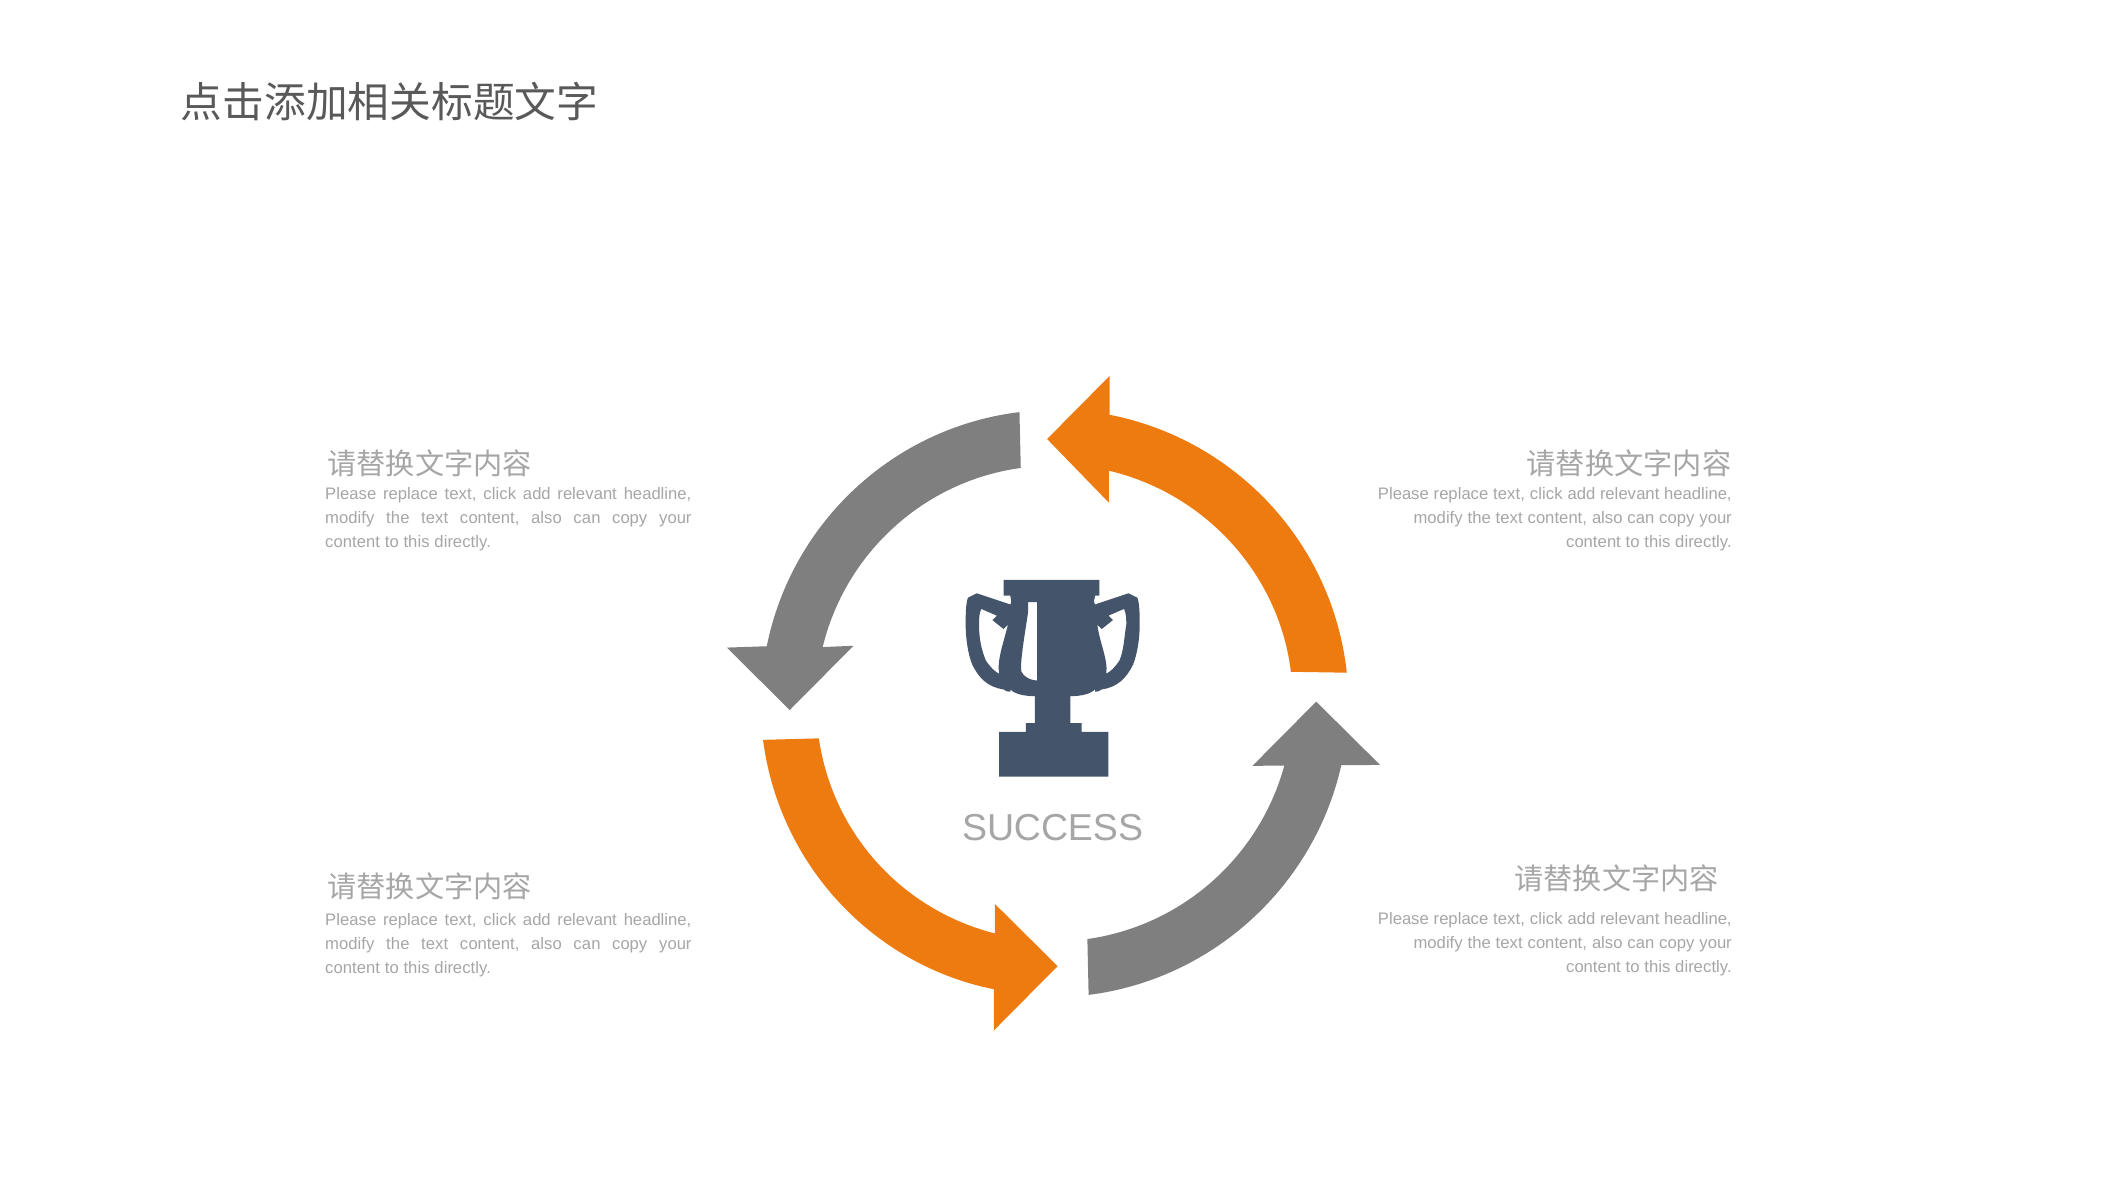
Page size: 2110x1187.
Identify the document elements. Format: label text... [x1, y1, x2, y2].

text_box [310, 431, 707, 558]
text_box 点击添加相关标题文字 [135, 44, 625, 137]
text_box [310, 854, 707, 984]
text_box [1361, 431, 1748, 558]
text_box 点击添加相关标题文字 [144, 54, 635, 147]
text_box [1361, 845, 1748, 983]
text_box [741, 388, 1369, 1017]
